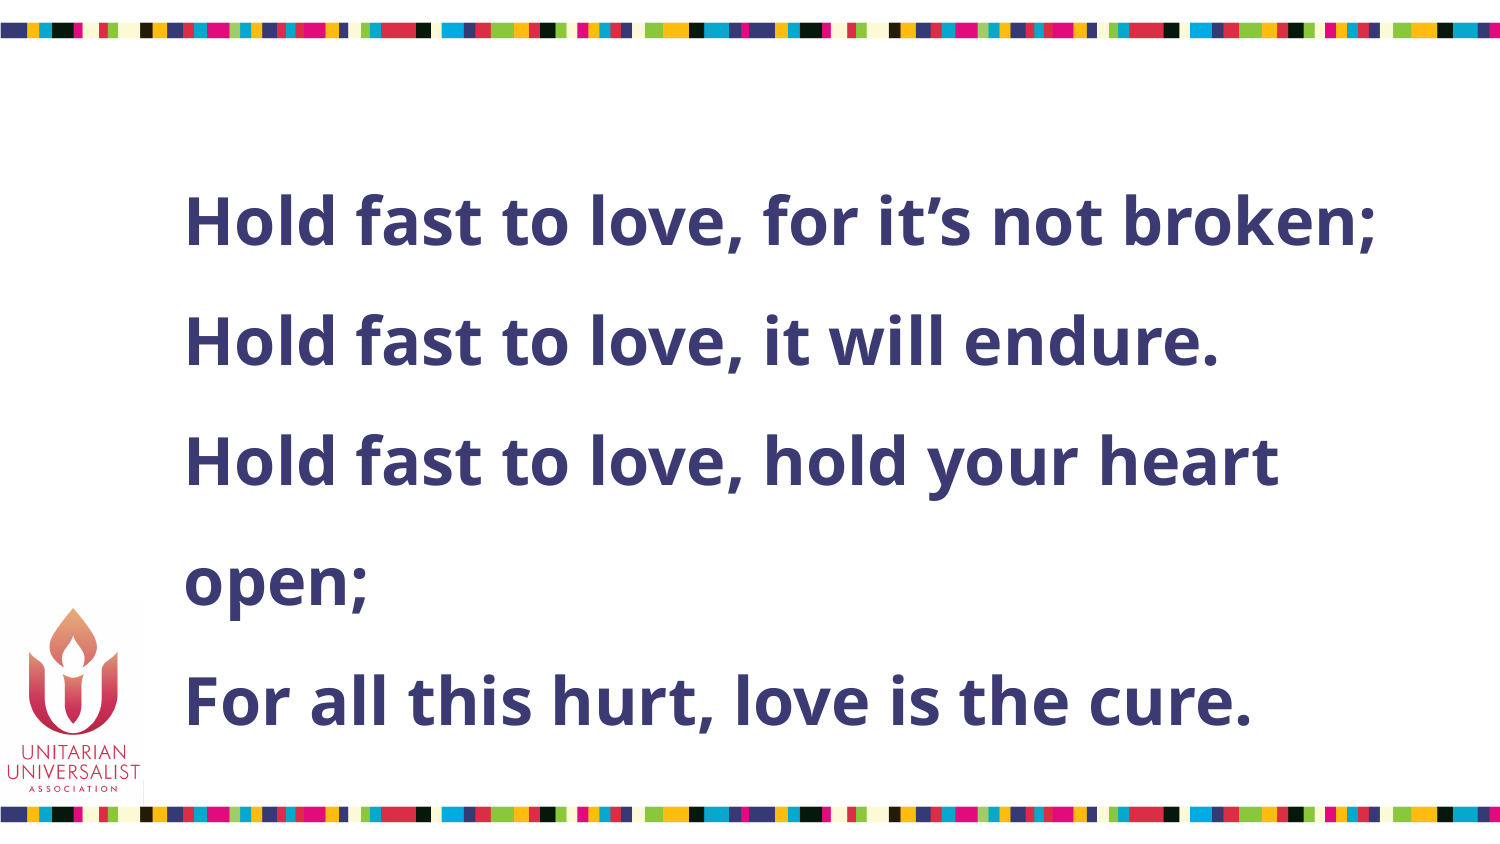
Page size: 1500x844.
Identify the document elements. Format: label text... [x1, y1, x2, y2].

picture [0, 22, 1500, 40]
text_box Hold fast to love, for it’s not broken; Hold fast to love, it will endure. Hold fast to love, hold your heart open; For all this hurt, love is the cure. [168, 123, 1491, 805]
picture [0, 600, 1500, 824]
